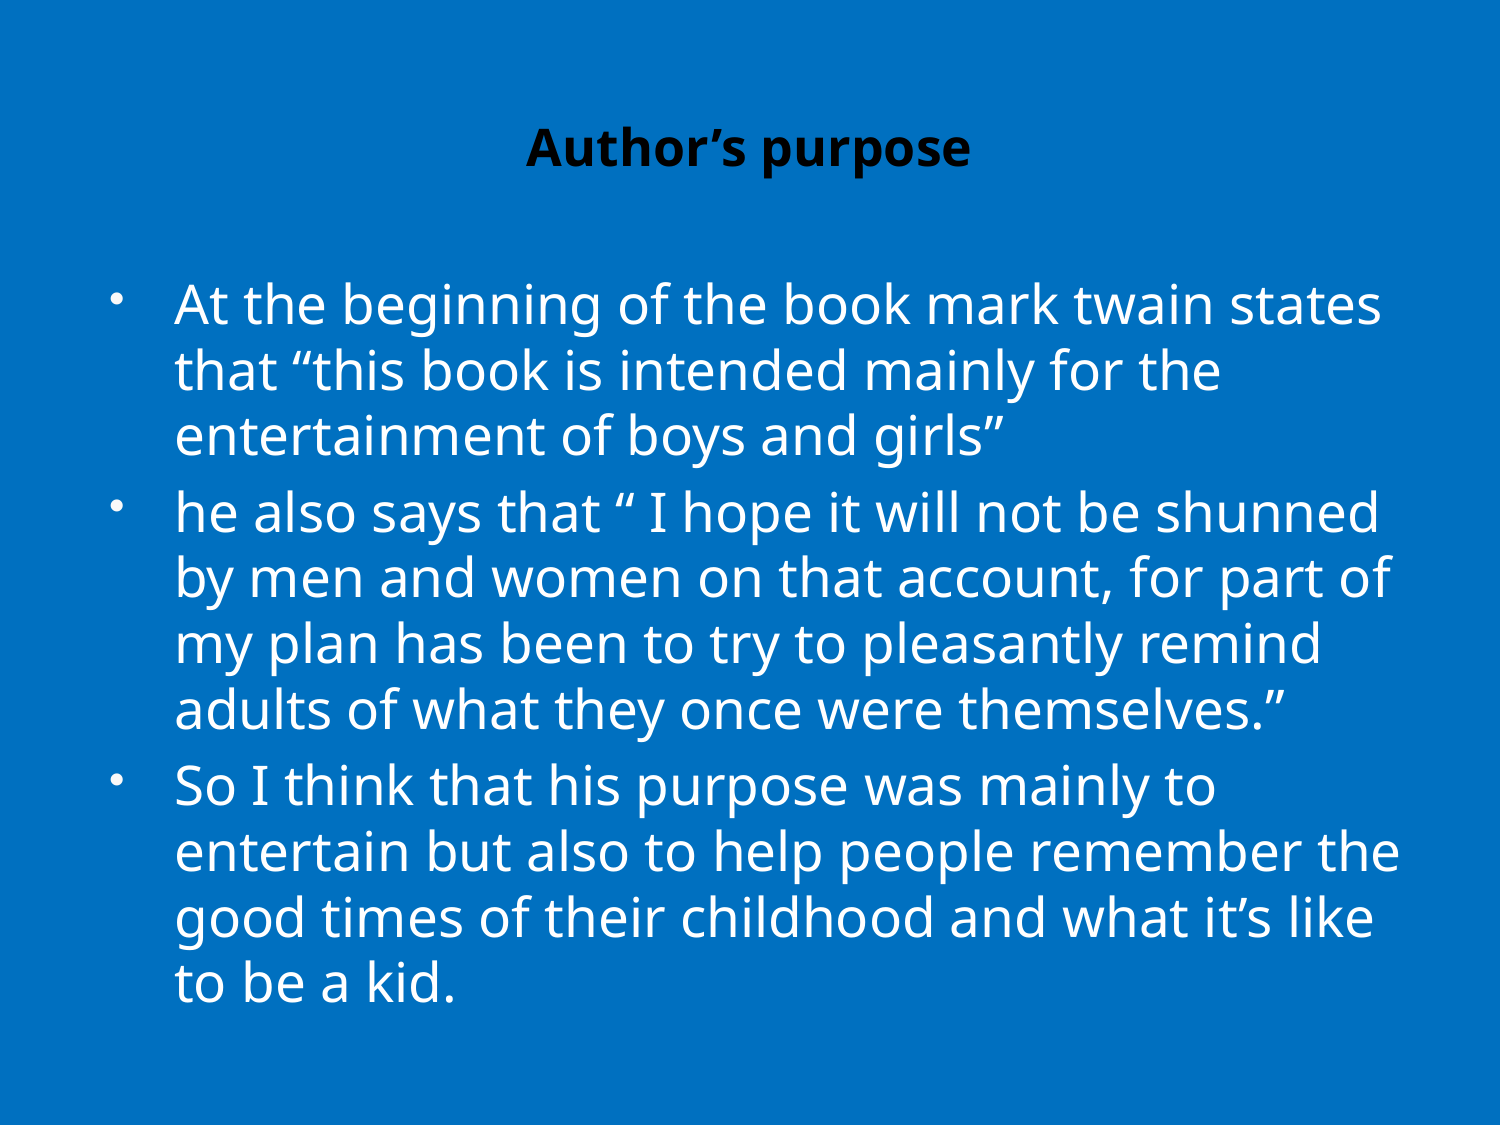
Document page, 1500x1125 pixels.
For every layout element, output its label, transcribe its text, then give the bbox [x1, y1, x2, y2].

title Author’s purpose [75, 45, 1425, 233]
list At the beginning of the book mark twain states that “this book is intended mainly for the entertainment of boys and girls” he also says that “ I hope it will not be shunned by men and women on that account, for part of my plan has been to try to pleasantly remind adults of what they once were themselves.” So I think that his purpose was mainly to entertain but also to help people remember the good times of their childhood and what it’s like to be a kid. [75, 262, 1425, 1035]
